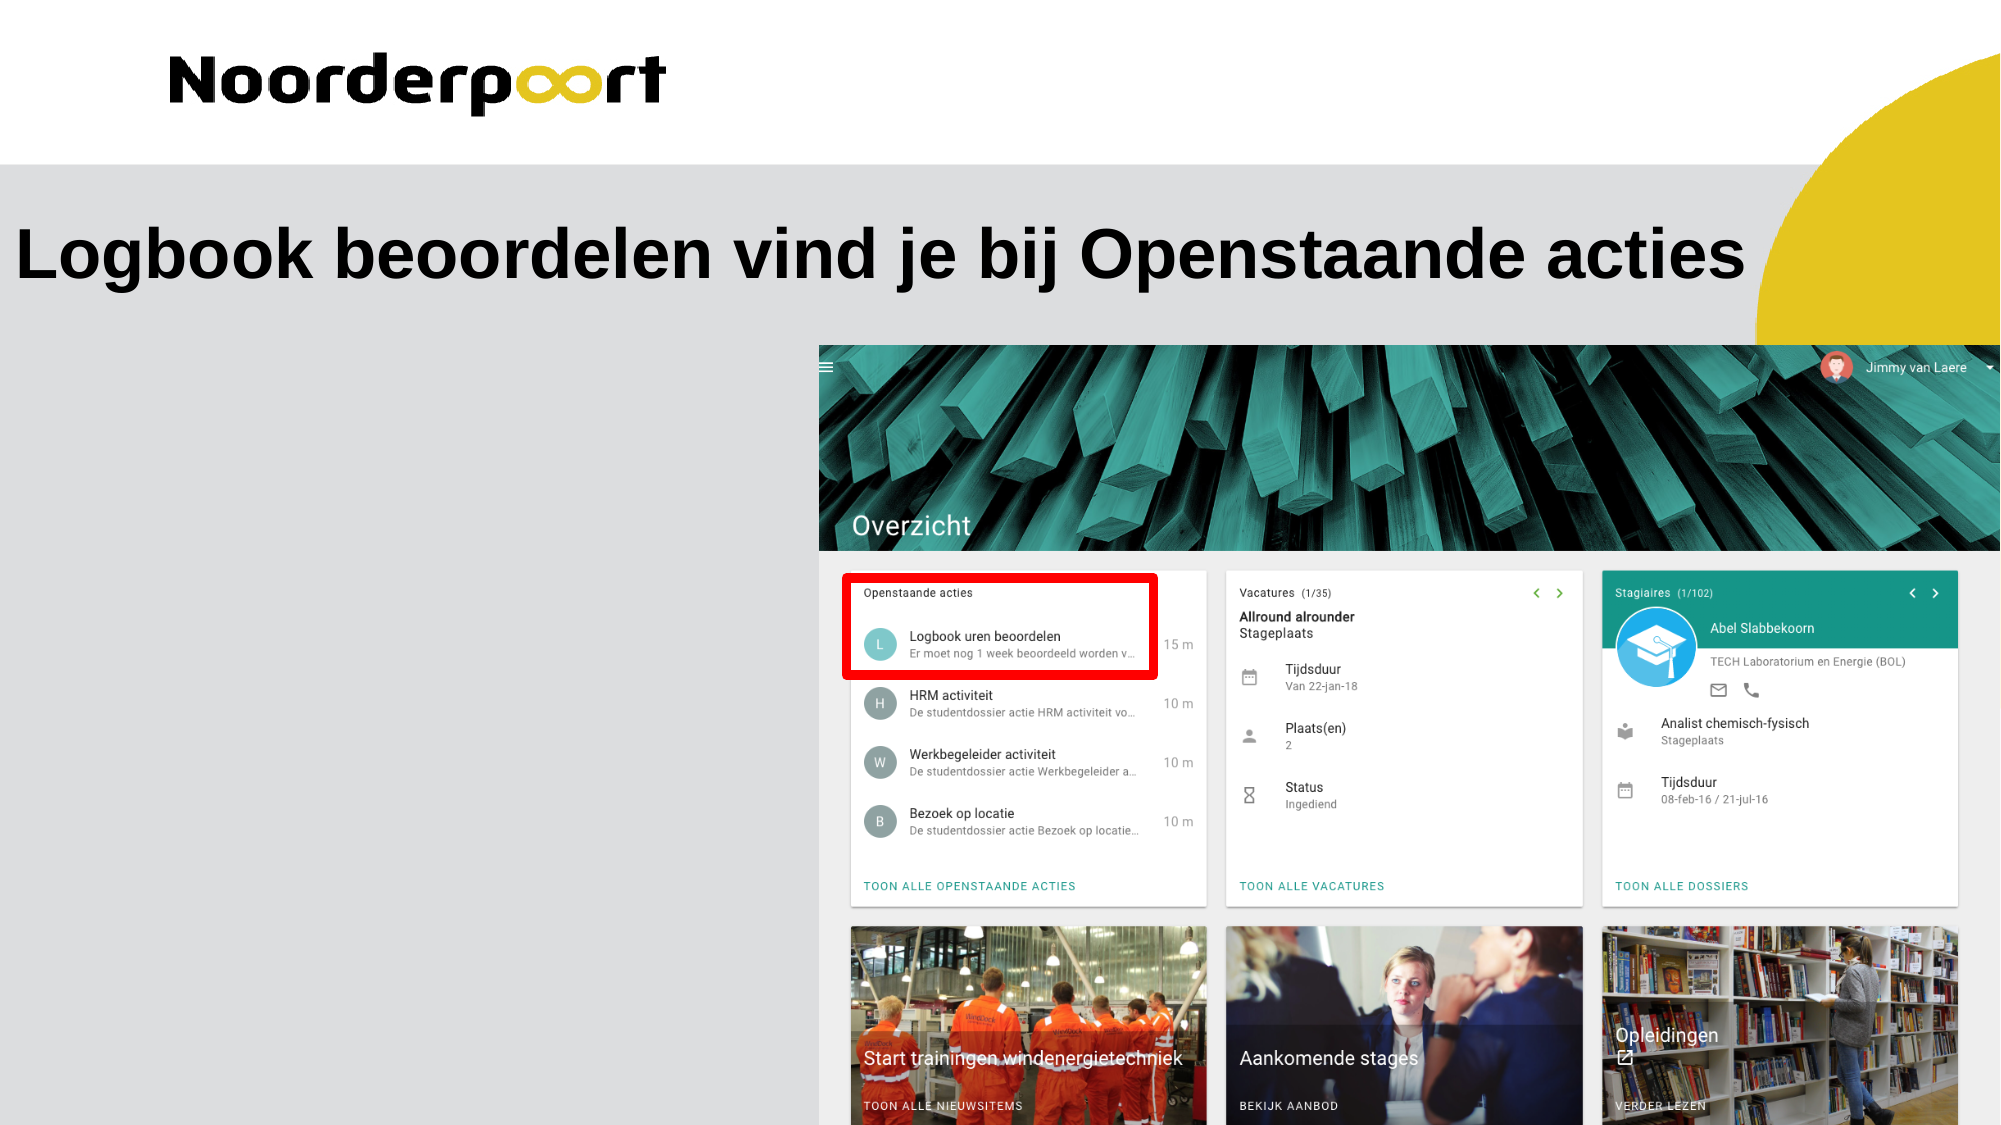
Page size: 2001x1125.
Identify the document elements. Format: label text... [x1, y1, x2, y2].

title Logbook beoordelen vind je bij Openstaande acties [0, 182, 1810, 289]
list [819, 345, 2000, 1125]
picture [0, 0, 2001, 1125]
